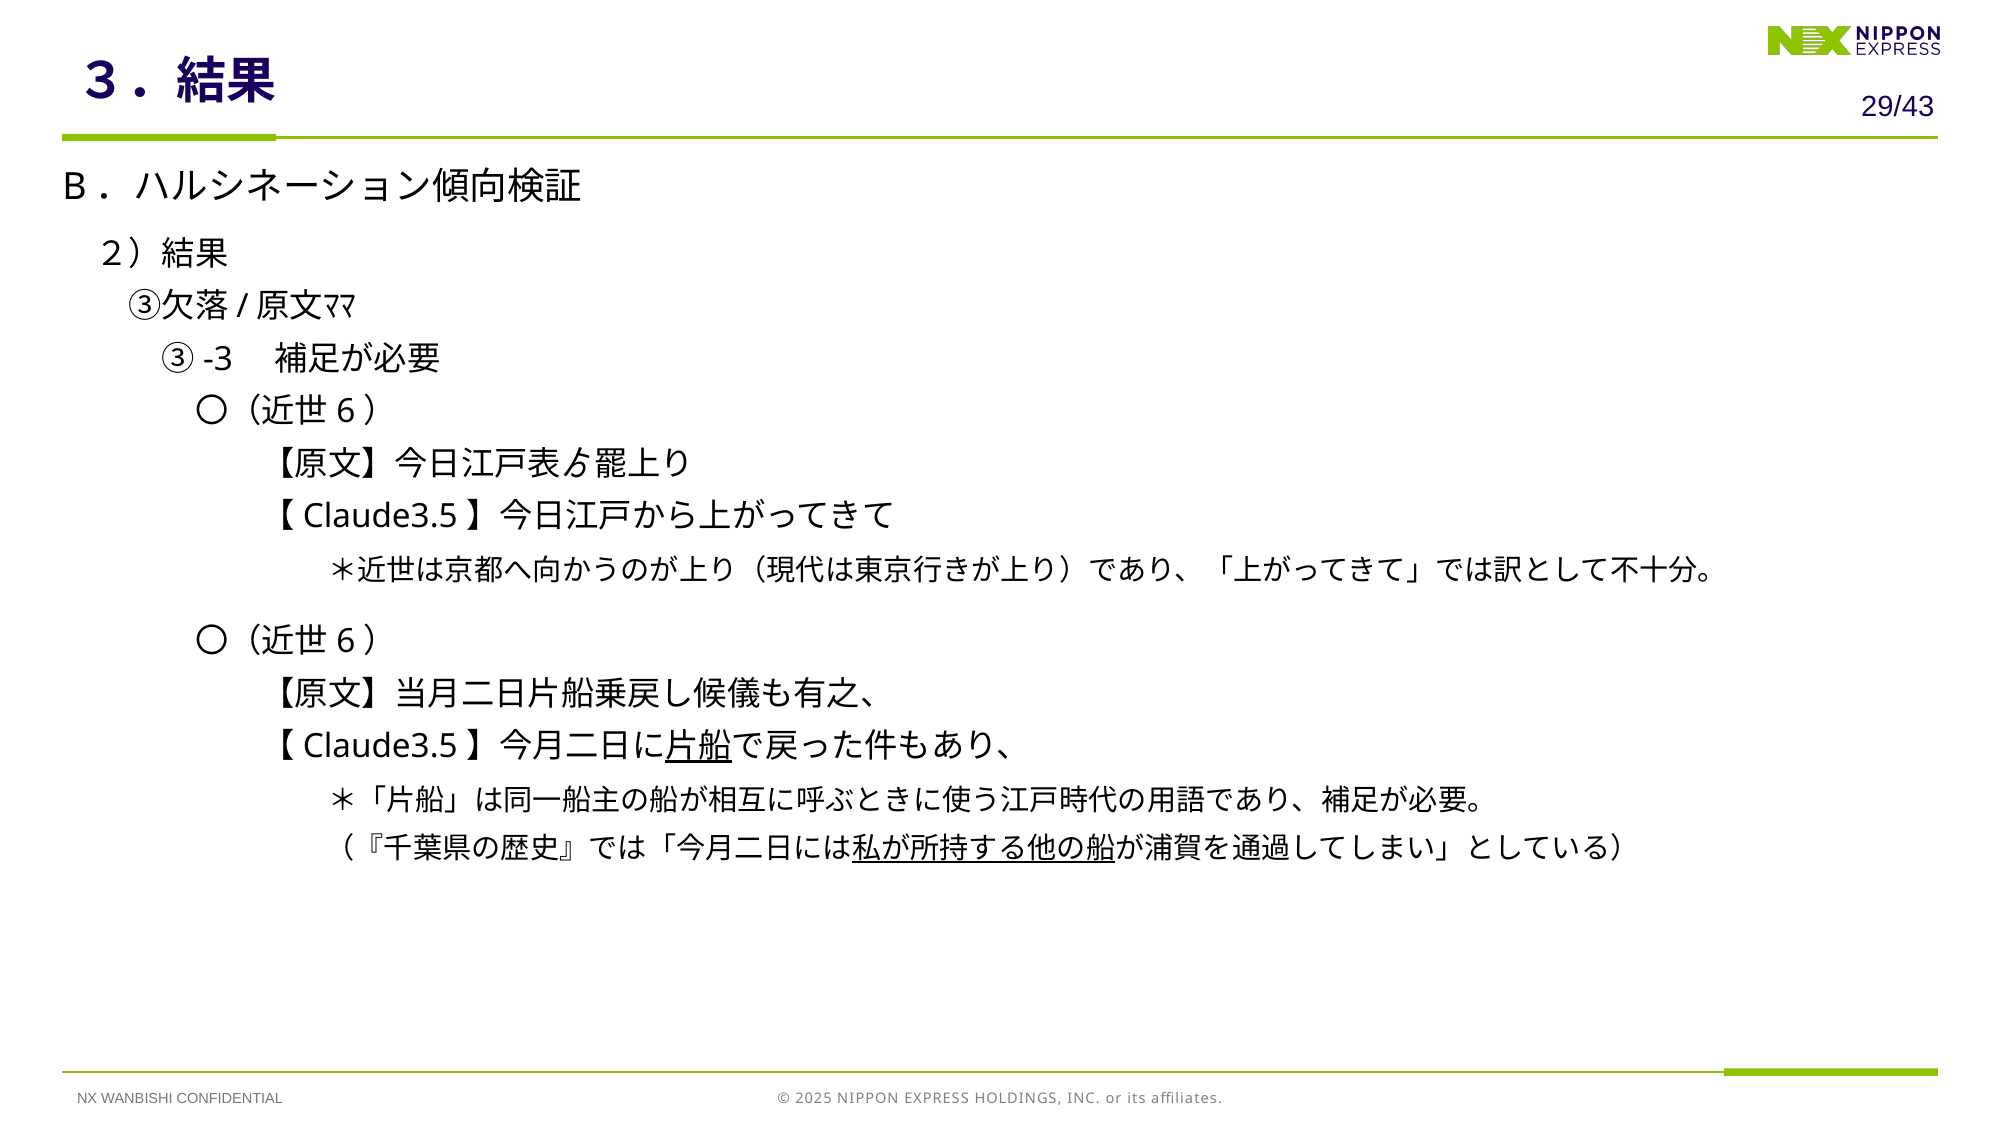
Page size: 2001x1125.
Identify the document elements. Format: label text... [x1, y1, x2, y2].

slide_number 28/43 [1848, 87, 1935, 123]
title ３．結果 [62, 41, 1742, 103]
picture [1768, 26, 1940, 55]
footer NX WANBISHI CONFIDENTIAL [62, 1086, 738, 1110]
list B．ハルシネーション傾向検証 ２）結果 ③欠落/原文ﾏﾏ ③-3 補足が必要 〇（近世6） 【原文】今日江戸表ゟ罷上り 【Claude3.5】今日江戸から上がってきて ＊近世は京都へ向かうのが上り（現代は東京行きが上り）であり、「上がってきて」では訳として不十分。 〇（近世6） 【原文】当月二日片船乗戻し候儀も有之、 【Claude3.5】今月二日に片船で戻った件もあり、 ＊「片船」は同一船主の船が相互に呼ぶときに使う江戸時代の用語であり、補足が必要。 （『千葉県の歴史』では「今月二日には私が所持する他の船が浦賀を通過してしまい」としている） [62, 162, 1939, 907]
